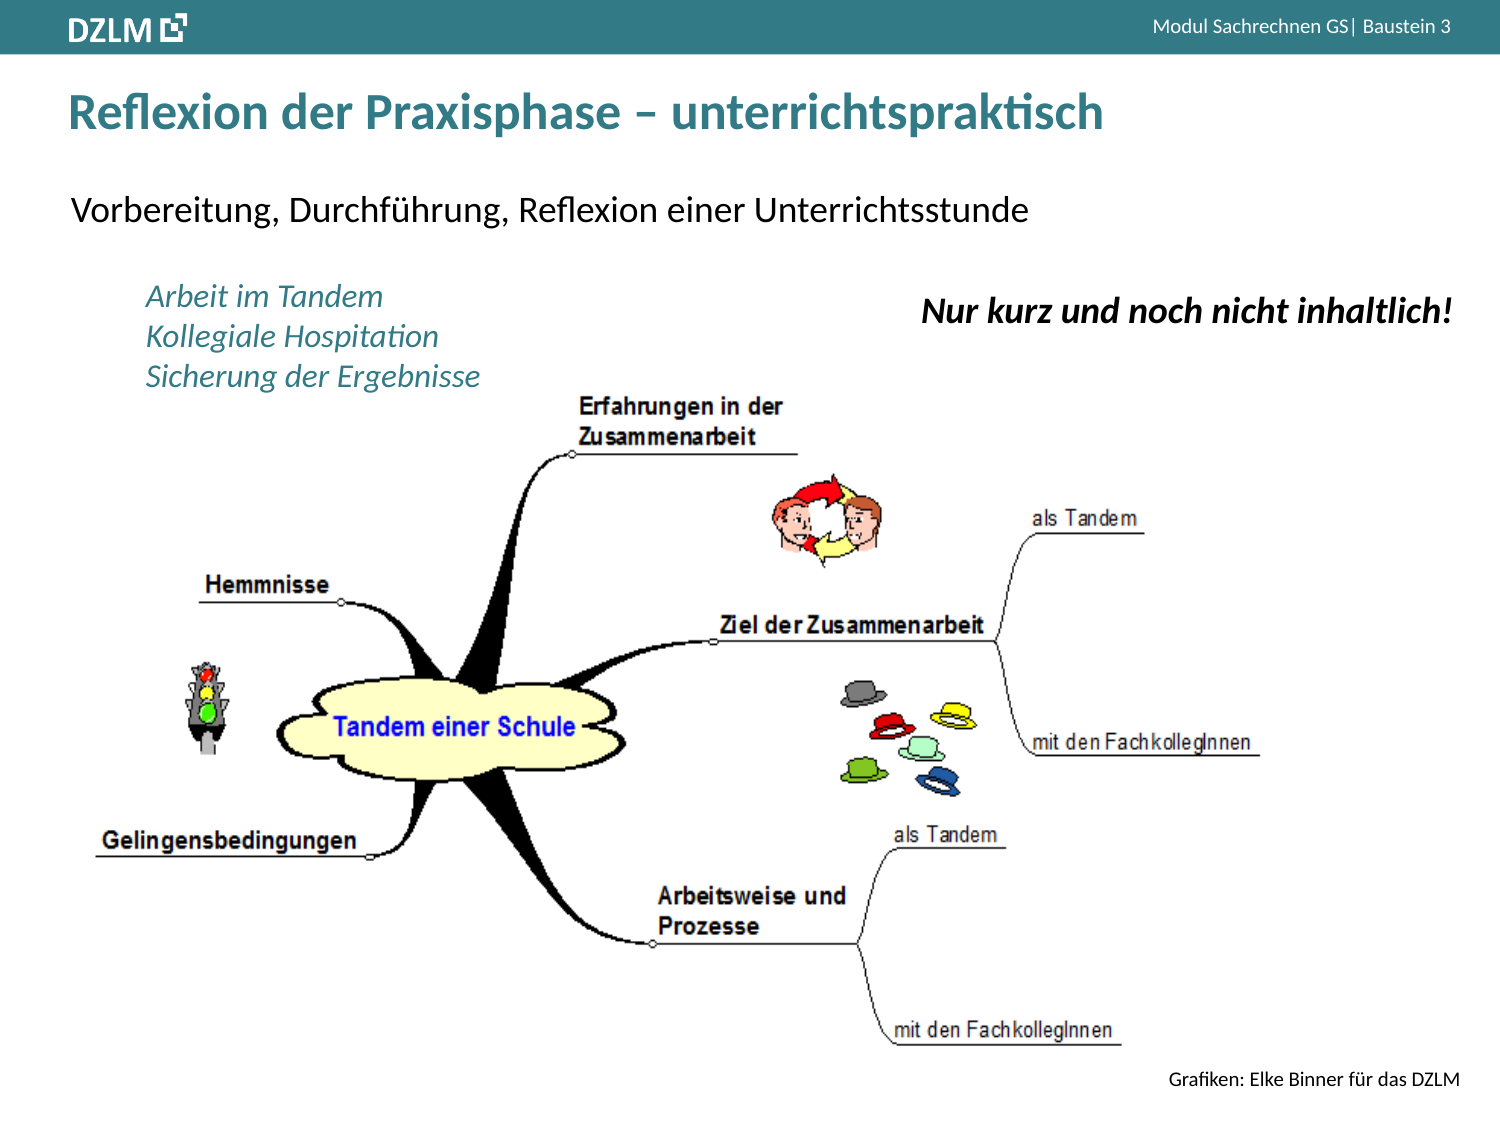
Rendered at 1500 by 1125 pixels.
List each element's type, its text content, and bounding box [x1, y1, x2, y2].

text_box Nur kurz und noch nicht inhaltlich! [906, 278, 1470, 339]
text_box Grafiken: Elke Binner für das DZLM [1154, 1058, 1476, 1099]
title Reflexion der Praxisphase – unterrichtspraktisch [53, 68, 1500, 149]
list Vorbereitung, Durchführung, Reflexion einer Unterrichtsstunde Arbeit im Tandem Kollegiale Hospitation Sicherung der Ergebnisse [52, 184, 1471, 1071]
picture [76, 373, 1277, 1078]
